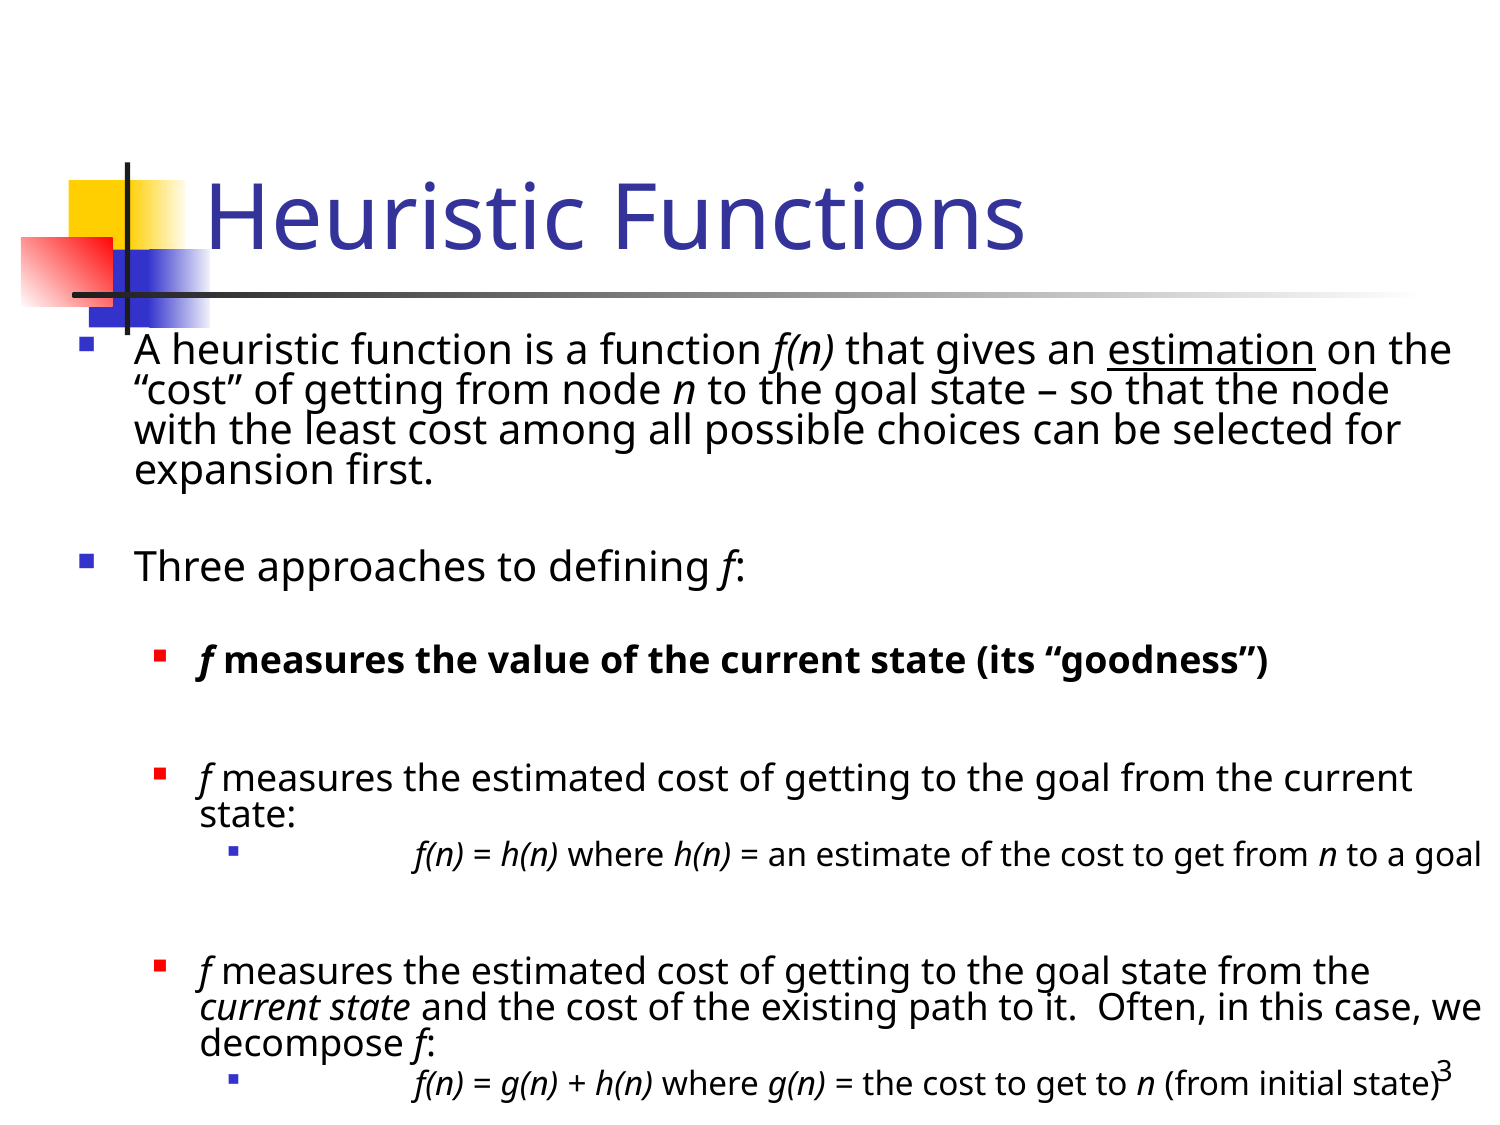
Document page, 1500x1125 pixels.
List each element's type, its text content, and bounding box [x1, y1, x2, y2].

title Heuristic Functions [188, 34, 1468, 276]
slide_number 3 [1154, 1076, 1468, 1100]
list A heuristic function is a function f(n) that gives an estimation on the “cost” of getting from node n to the goal state – so that the node with the least cost among all possible choices can be selected for expansion first. Three approaches to defining f: f measures the value of the current state (its “goodness”) f measures the estimated cost of getting to the goal from the current state: f(n) = h(n) where h(n) = an estimate of the cost to get from n to a goal f measures the estimated cost of getting to the goal state from the current state and the cost of the existing path to it. Often, in this case, we decompose f: f(n) = g(n) + h(n) where g(n) = the cost to get to n (from initial state) [62, 324, 1500, 1076]
